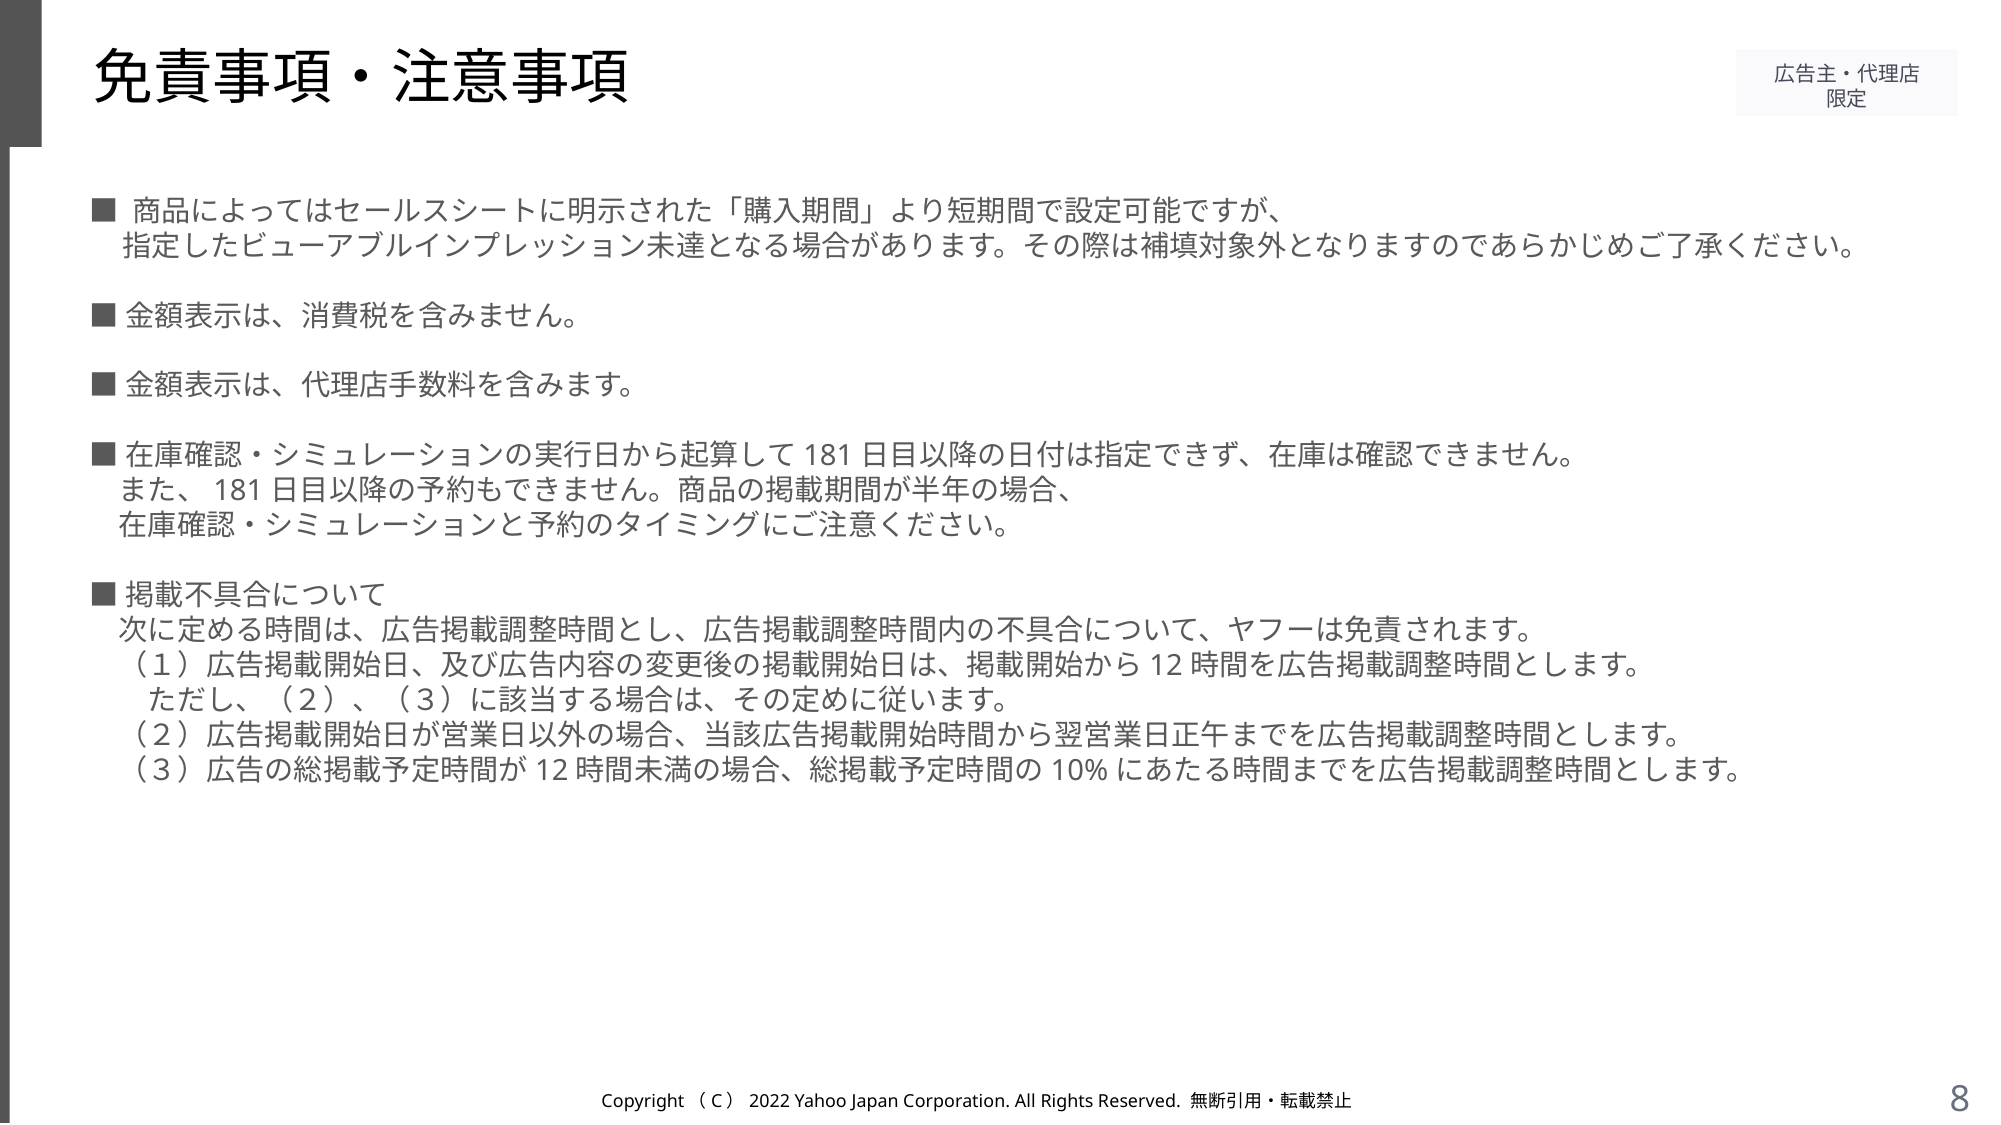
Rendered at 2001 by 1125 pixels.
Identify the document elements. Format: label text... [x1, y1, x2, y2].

text_box Copyright（C）2022 Yahoo Japan Corporation. All Rights Reserved. 無断引用・転載禁止 [586, 1082, 1756, 1125]
text_box ■ 商品によってはセールスシートに明示された「購入期間」より短期間で設定可能ですが、 指定したビューアブルインプレッション未達となる場合があります。その際は補填対象外となりますのであらかじめご了承ください。 ■金額表示は、消費税を含みません。 ■金額表示は、代理店手数料を含みます。 ■在庫確認・シミュレーションの実行日から起算して181日目以降の日付は指定できず、在庫は確認できません。 また、181日目以降の予約もできません。商品の掲載期間が半年の場合、 在庫確認・シミュレーションと予約のタイミングにご注意ください。 ■掲載不具合について 次に定める時間は、広告掲載調整時間とし、広告掲載調整時間内の不具合について、ヤフーは免責されます。 （１）広告掲載開始日、及び広告内容の変更後の掲載開始日は、掲載開始から12時間を広告掲載調整時間とします。 ただし、（２）、（３）に該当する場合は、その定めに従います。 （２）広告掲載開始日が営業日以外の場合、当該広告掲載開始時間から翌営業日正午までを広告掲載調整時間とします。 （３）広告の総掲載予定時間が12時間未満の場合、総掲載予定時間の10%にあたる時間までを広告掲載調整時間とします。 [74, 184, 1973, 794]
title 免責事項・注意事項 [78, 30, 1693, 119]
